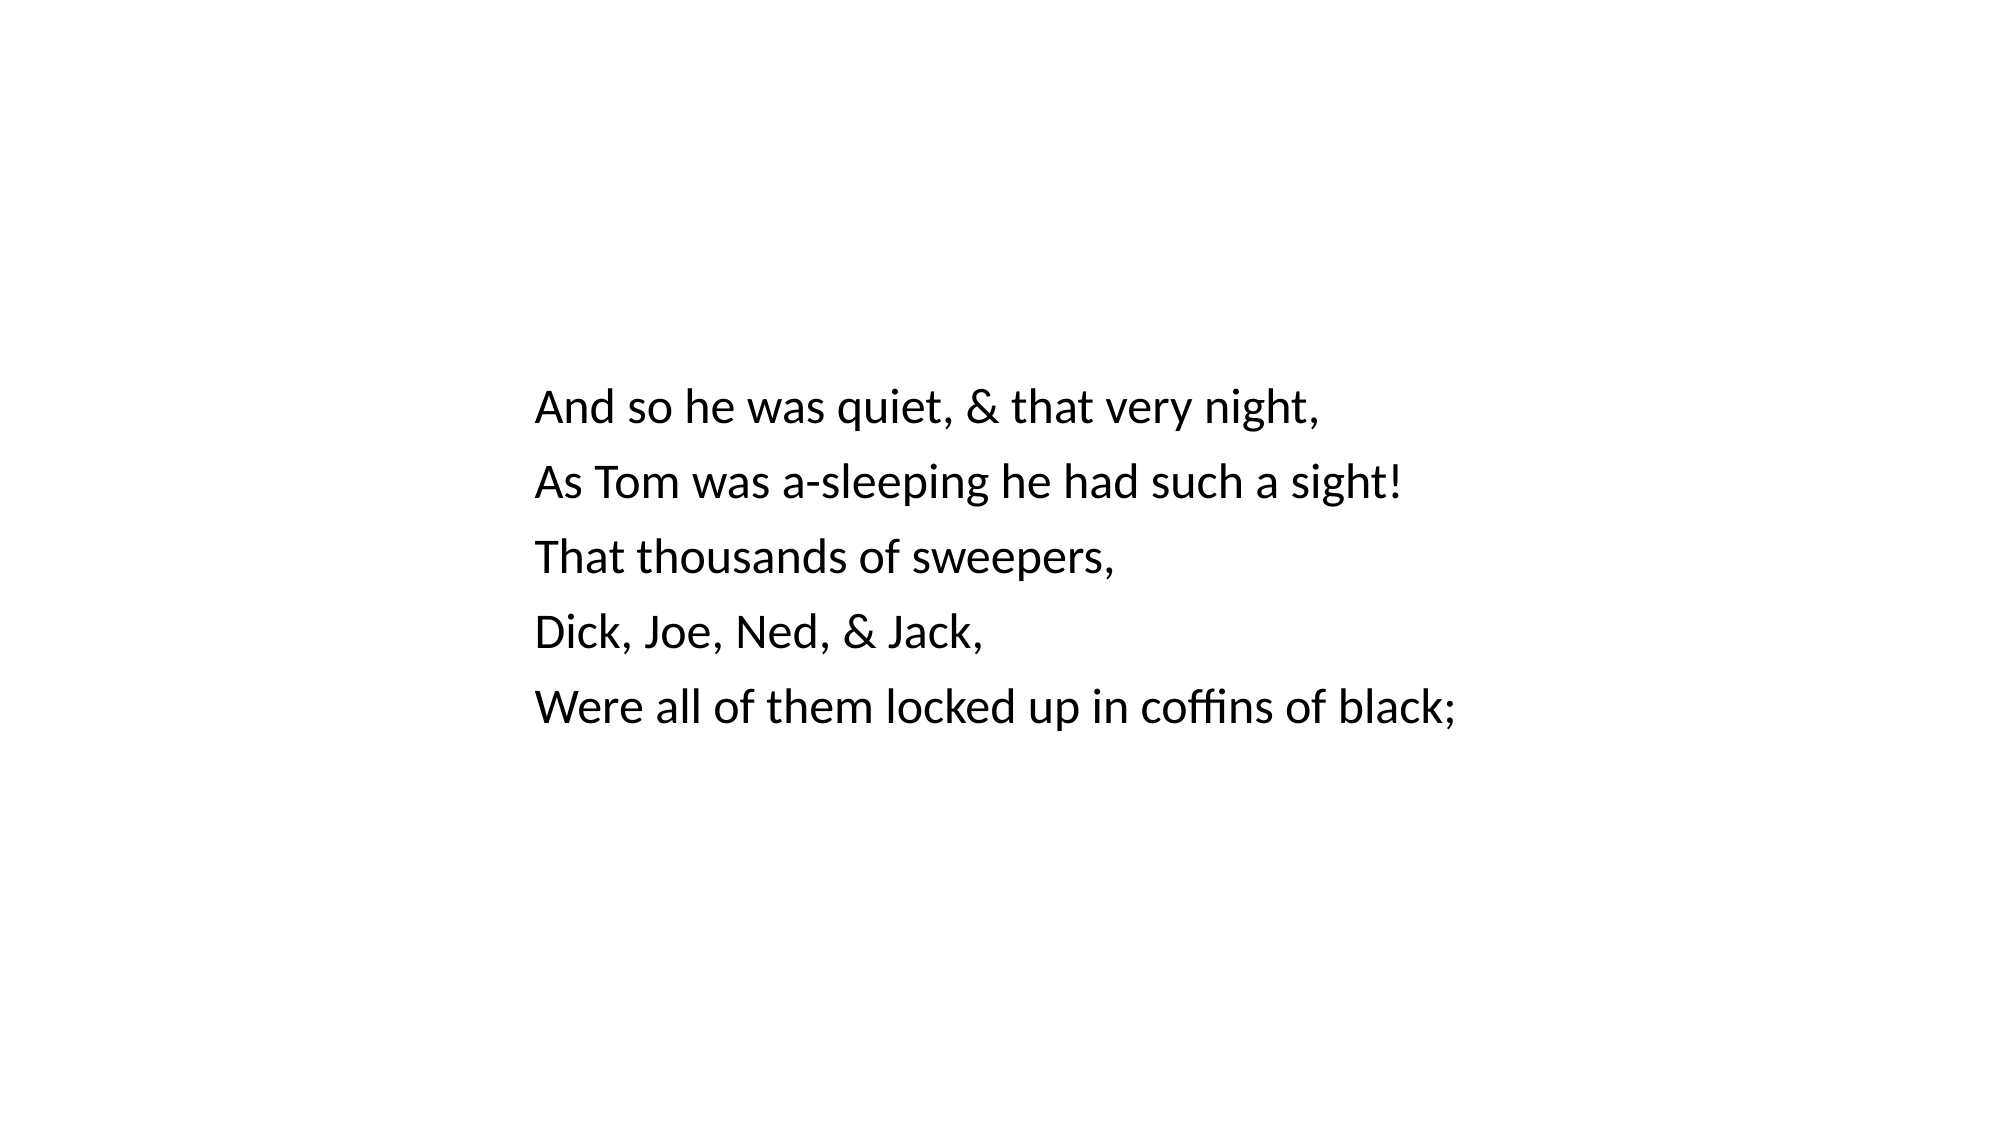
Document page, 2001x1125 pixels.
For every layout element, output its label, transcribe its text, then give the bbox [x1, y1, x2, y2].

list And so he was quiet, & that very night, As Tom was a-sleeping he had such a sight! That thousands of sweepers, Dick, Joe, Ned, & Jack, Were all of them locked up in coffins of black; [519, 373, 1481, 754]
